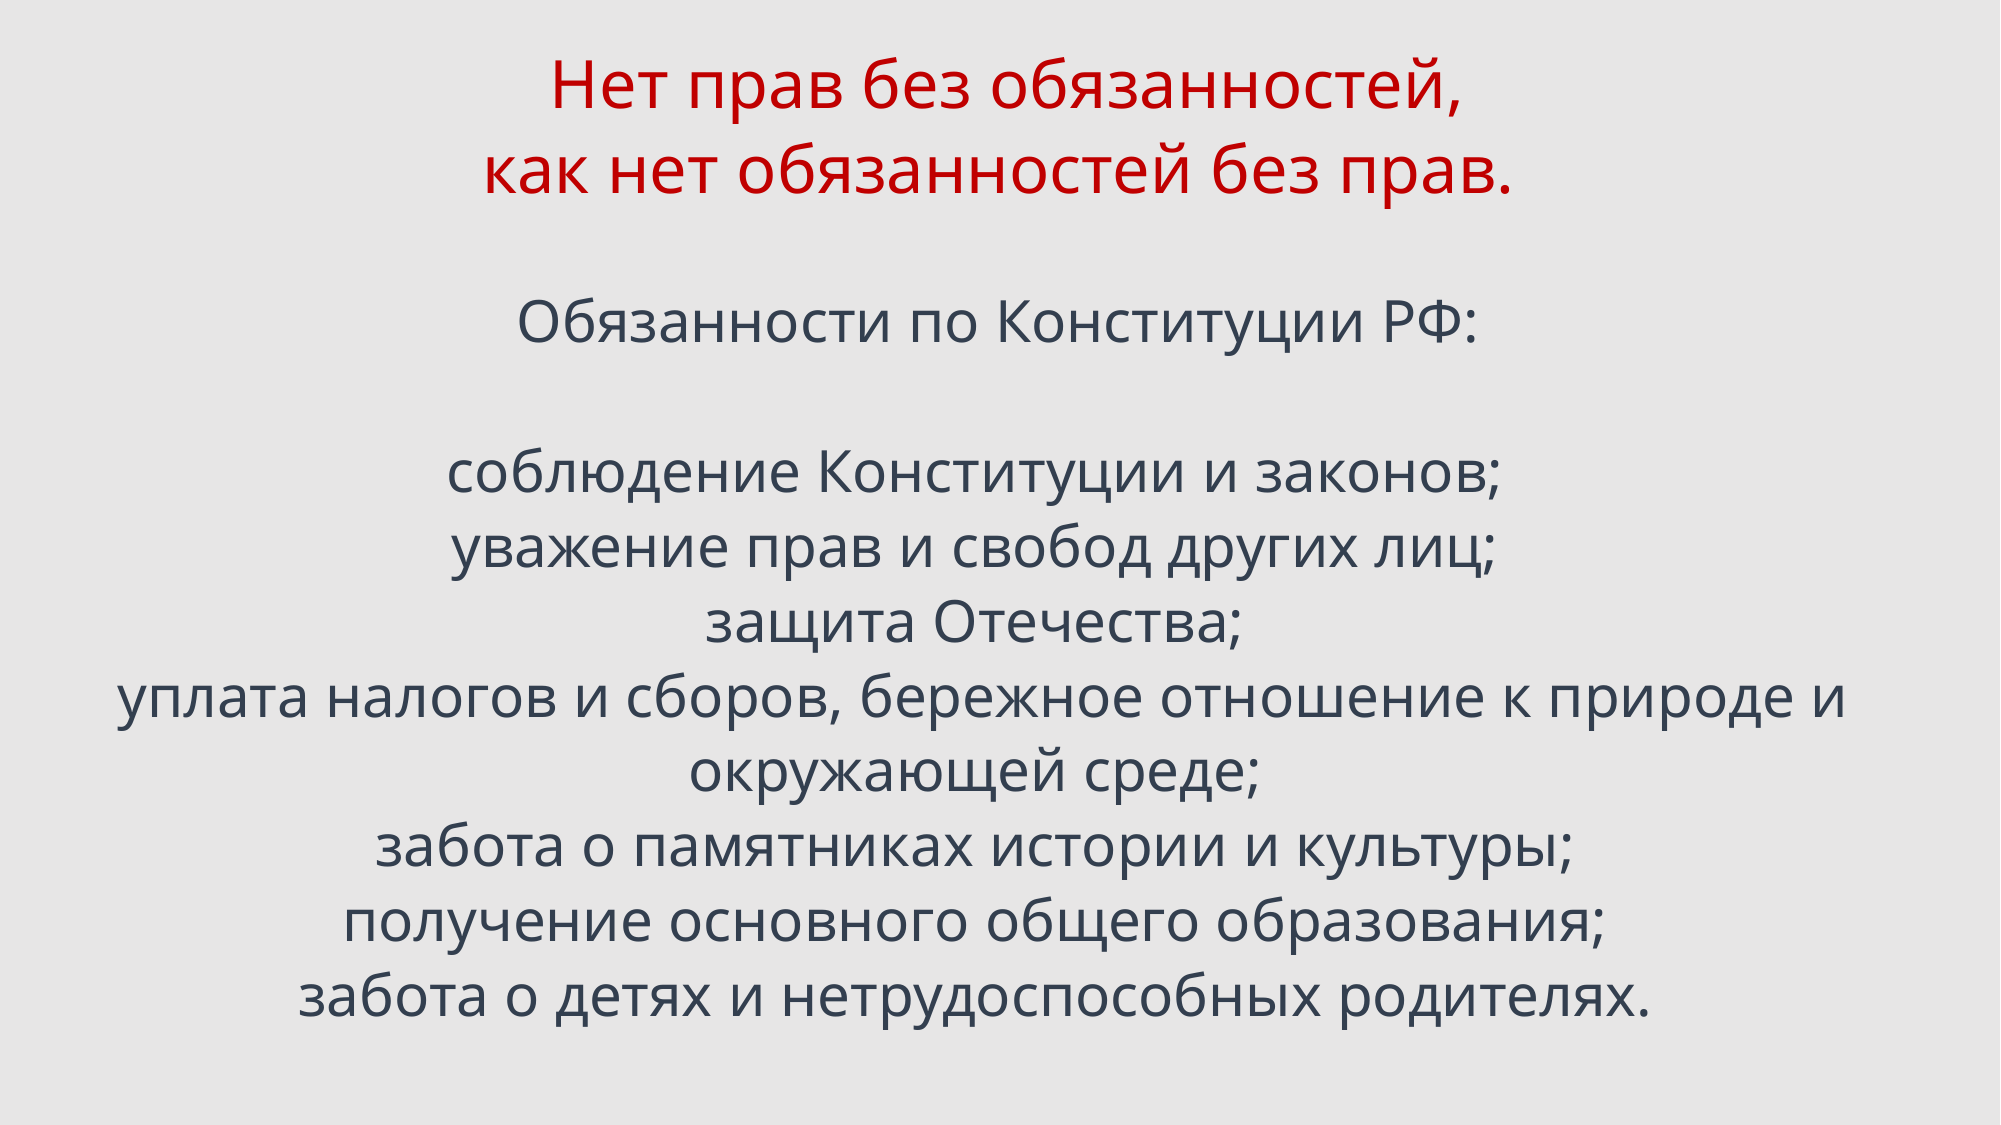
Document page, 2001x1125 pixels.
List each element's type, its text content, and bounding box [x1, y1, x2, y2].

text_box Обязанности по Конституции РФ: соблюдение Конституции и законов; уважение прав и свобод других лиц; защита Отечества; уплата налогов и сборов, бережное отношение к природе и окружающей среде; забота о памятниках истории и культуры; получение основного общего образования; забота о детях и нетрудоспособных родителях. [71, 272, 1894, 1111]
text_box Нет прав без обязанностей, как нет обязанностей без прав. [380, 28, 1653, 215]
